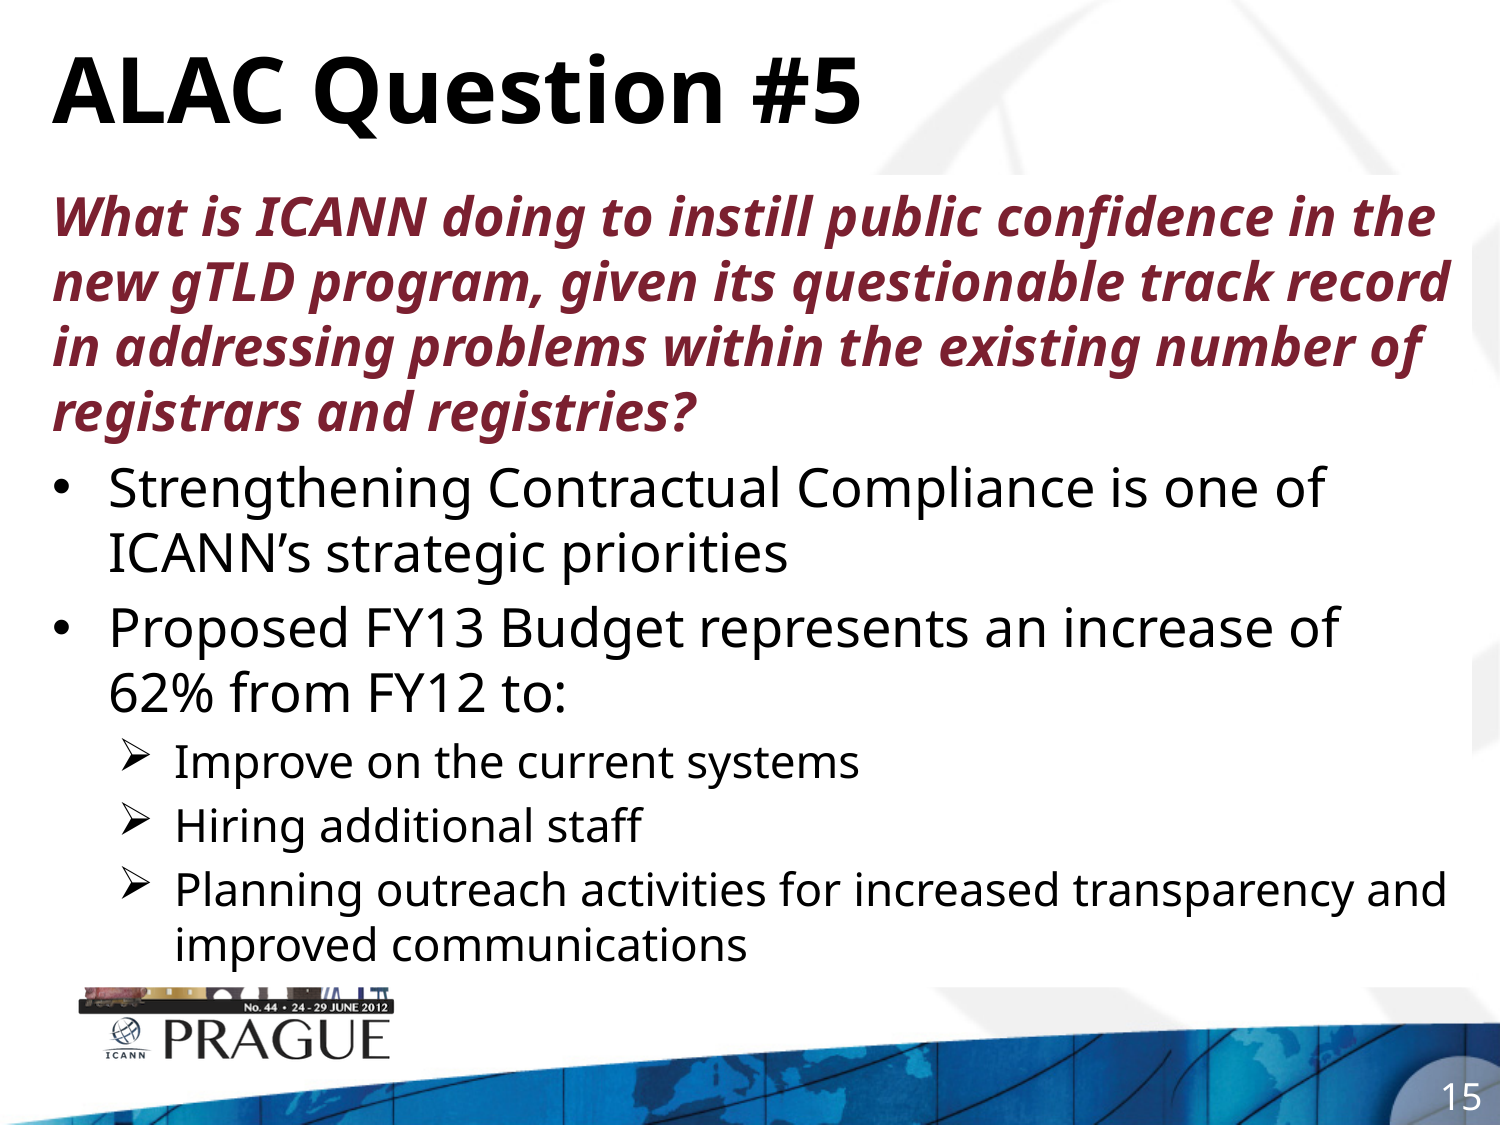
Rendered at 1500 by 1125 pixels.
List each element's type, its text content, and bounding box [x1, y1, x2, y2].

slide_number 15 [1425, 1065, 1500, 1125]
list What is ICANN doing to instill public confidence in the new gTLD program, given its questionable track record in addressing problems within the existing number of registrars and registries? Strengthening Contractual Compliance is one of ICANN’s strategic priorities Proposed FY13 Budget represents an increase of 62% from FY12 to: Improve on the current systems Hiring additional staff Planning outreach activities for increased transparency and improved communications [37, 174, 1472, 988]
picture [0, 0, 1500, 1125]
title ALAC Question #5 [37, 24, 1388, 168]
